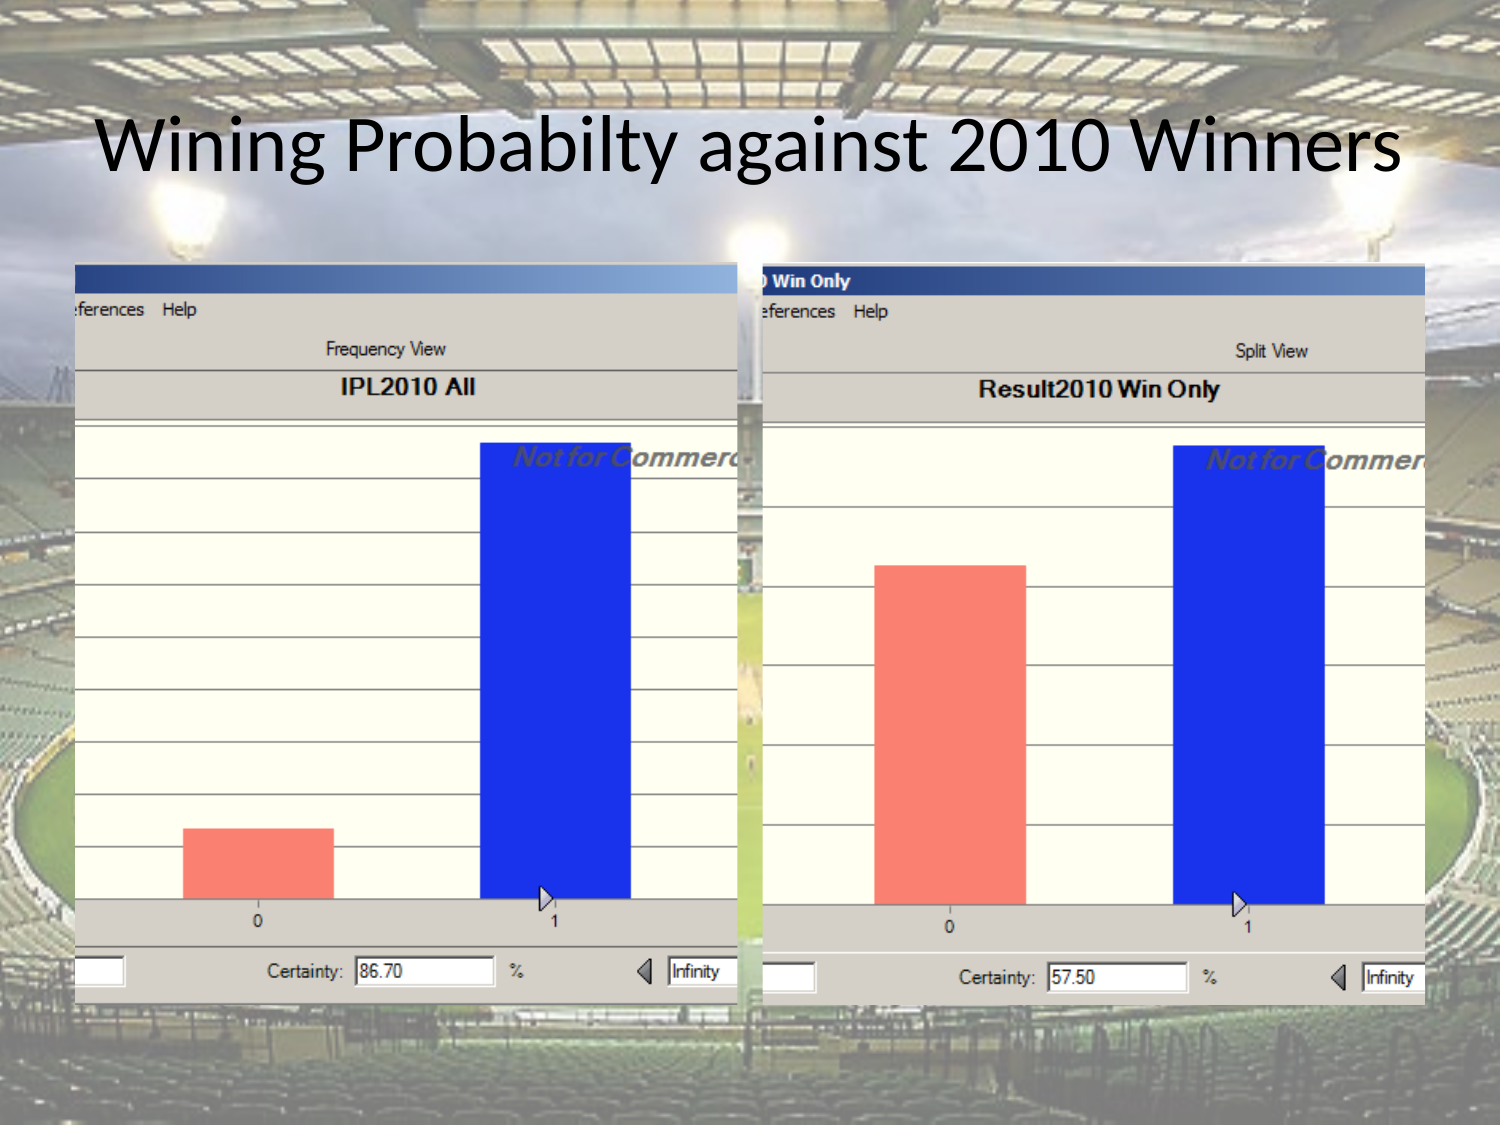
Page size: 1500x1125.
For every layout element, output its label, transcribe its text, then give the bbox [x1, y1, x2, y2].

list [74, 262, 738, 1006]
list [762, 262, 1426, 1006]
title Wining Probabilty against 2010 Winners [75, 45, 1425, 233]
